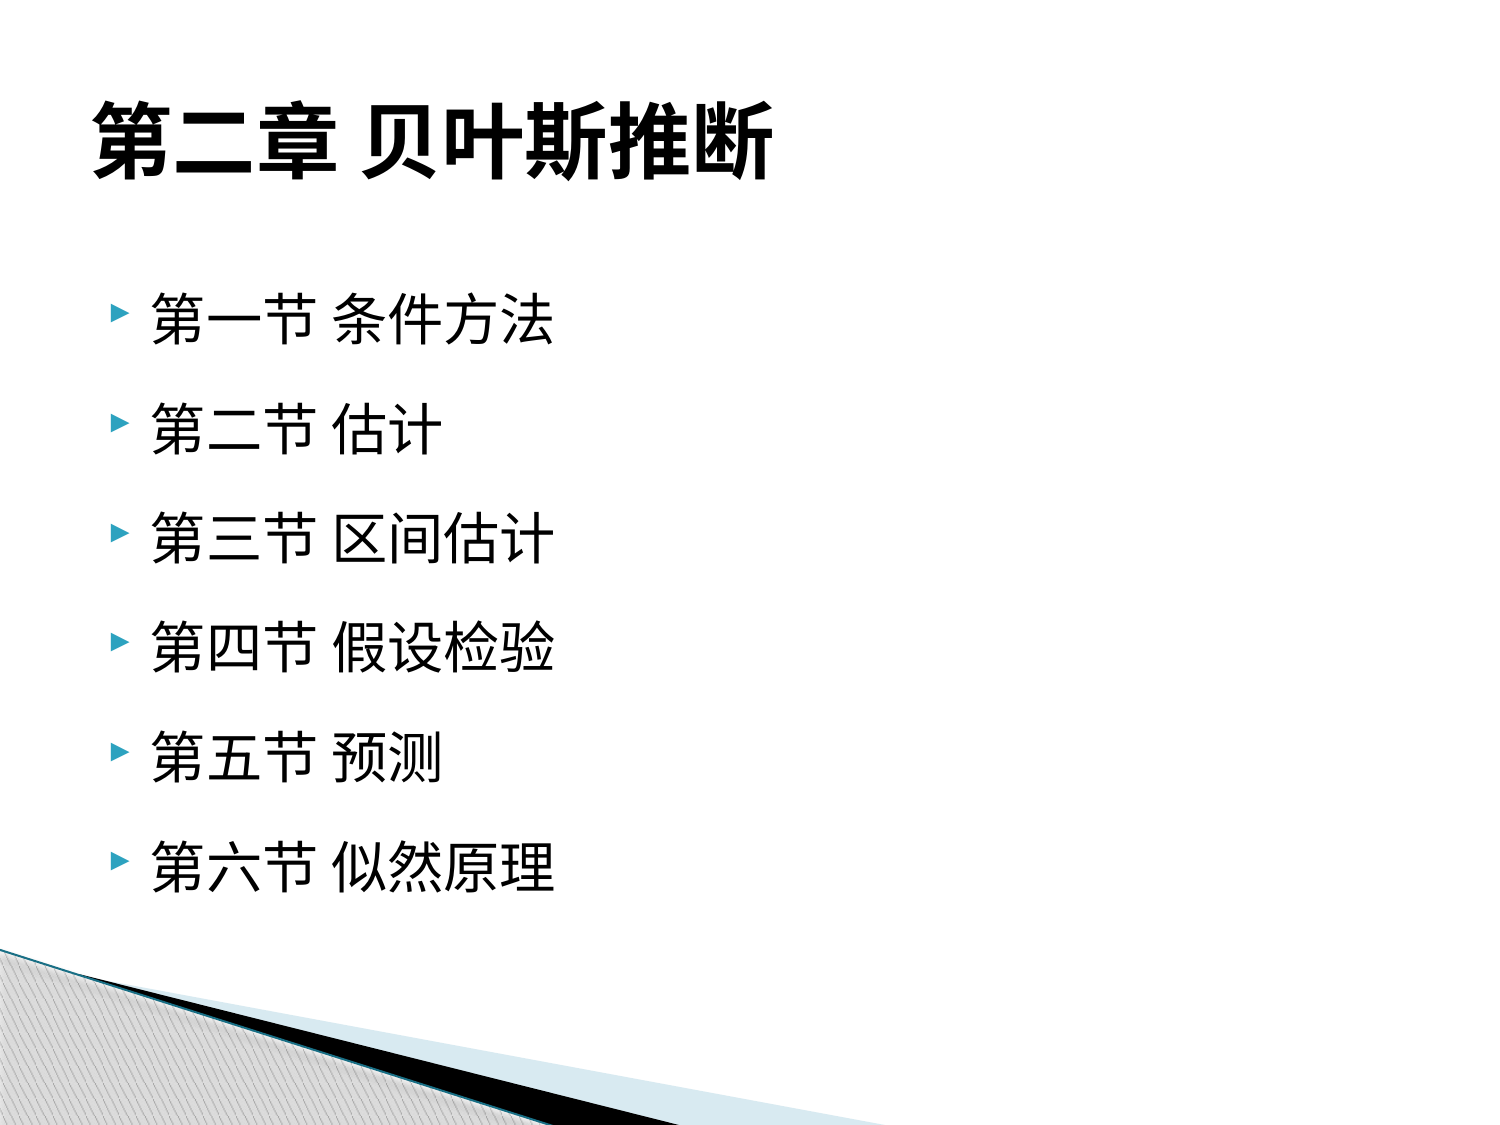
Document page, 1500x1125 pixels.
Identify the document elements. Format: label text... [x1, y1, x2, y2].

title 第二章 贝叶斯推断 [75, 45, 1425, 233]
list 第一节 条件方法 第二节 估计 第三节 区间估计 第四节 假设检验 第五节 预测 第六节 似然原理 [75, 243, 1425, 986]
